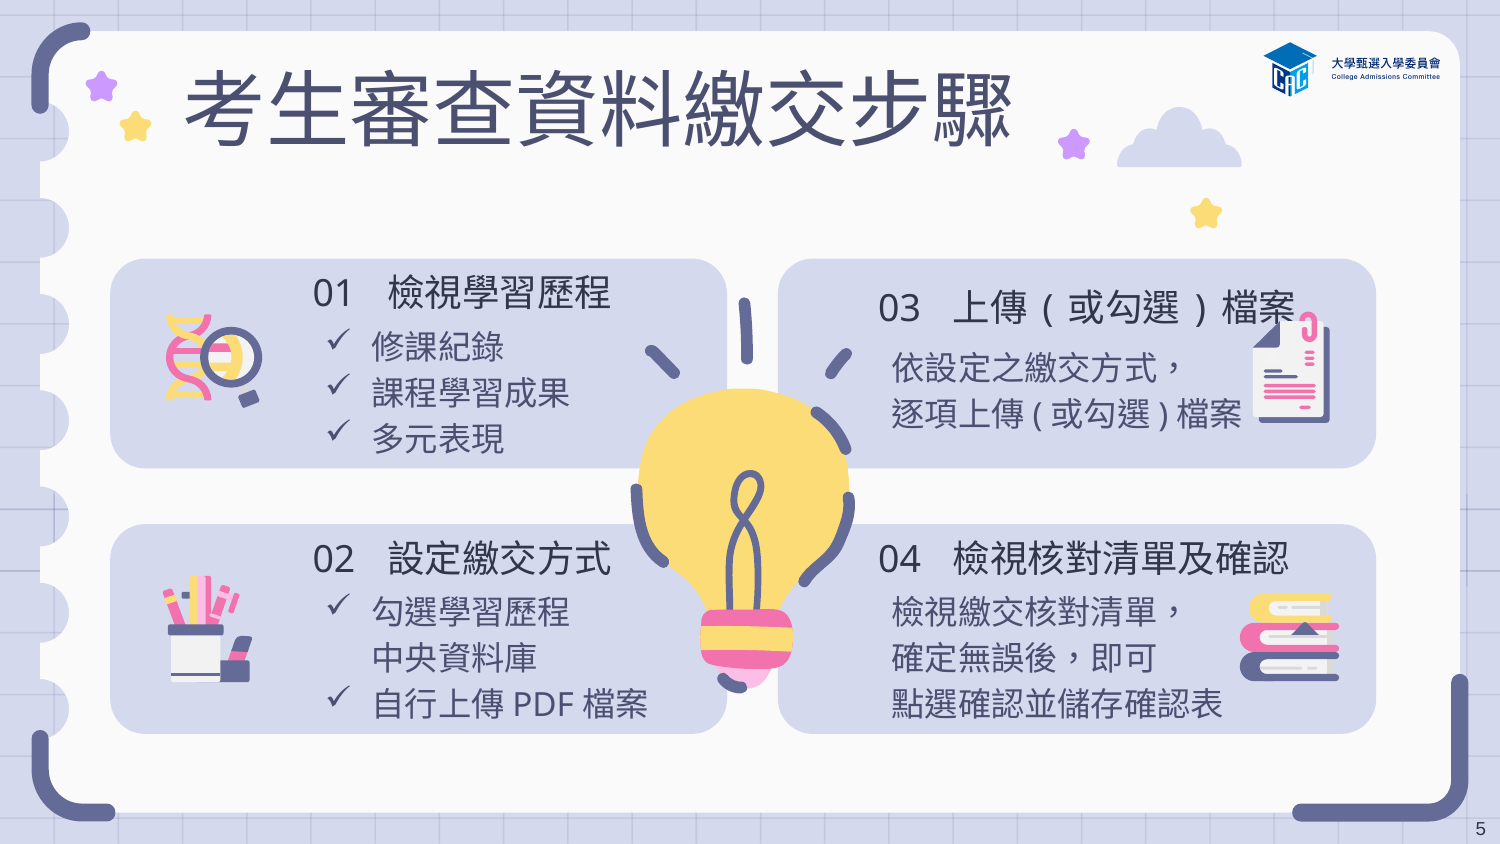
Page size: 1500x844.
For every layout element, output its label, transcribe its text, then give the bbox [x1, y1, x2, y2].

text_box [1239, 593, 1340, 682]
text_box [1117, 106, 1242, 168]
picture [1263, 42, 1441, 97]
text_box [162, 575, 253, 683]
text_box 04 檢視核對清單及確認 檢視繳交核對清單， 確定無誤後，即可 點選確認並儲存確認表 [777, 524, 1377, 734]
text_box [1252, 311, 1330, 423]
text_box [1190, 197, 1222, 229]
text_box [165, 314, 264, 415]
text_box 02 設定繳交方式 勾選學習歷程 中央資料庫 自行上傳PDF檔案 [110, 524, 728, 734]
text_box [1058, 128, 1090, 160]
text_box 03 上傳(或勾選)檔案 依設定之繳交方式， 逐項上傳(或勾選)檔案 [777, 258, 1377, 469]
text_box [630, 297, 857, 694]
slide_number 5 [1163, 805, 1500, 844]
text_box 01 檢視學習歷程 修課紀錄 課程學習成果 多元表現 [110, 258, 728, 469]
title 考生審查資料繳交步驟 [167, 54, 1349, 173]
